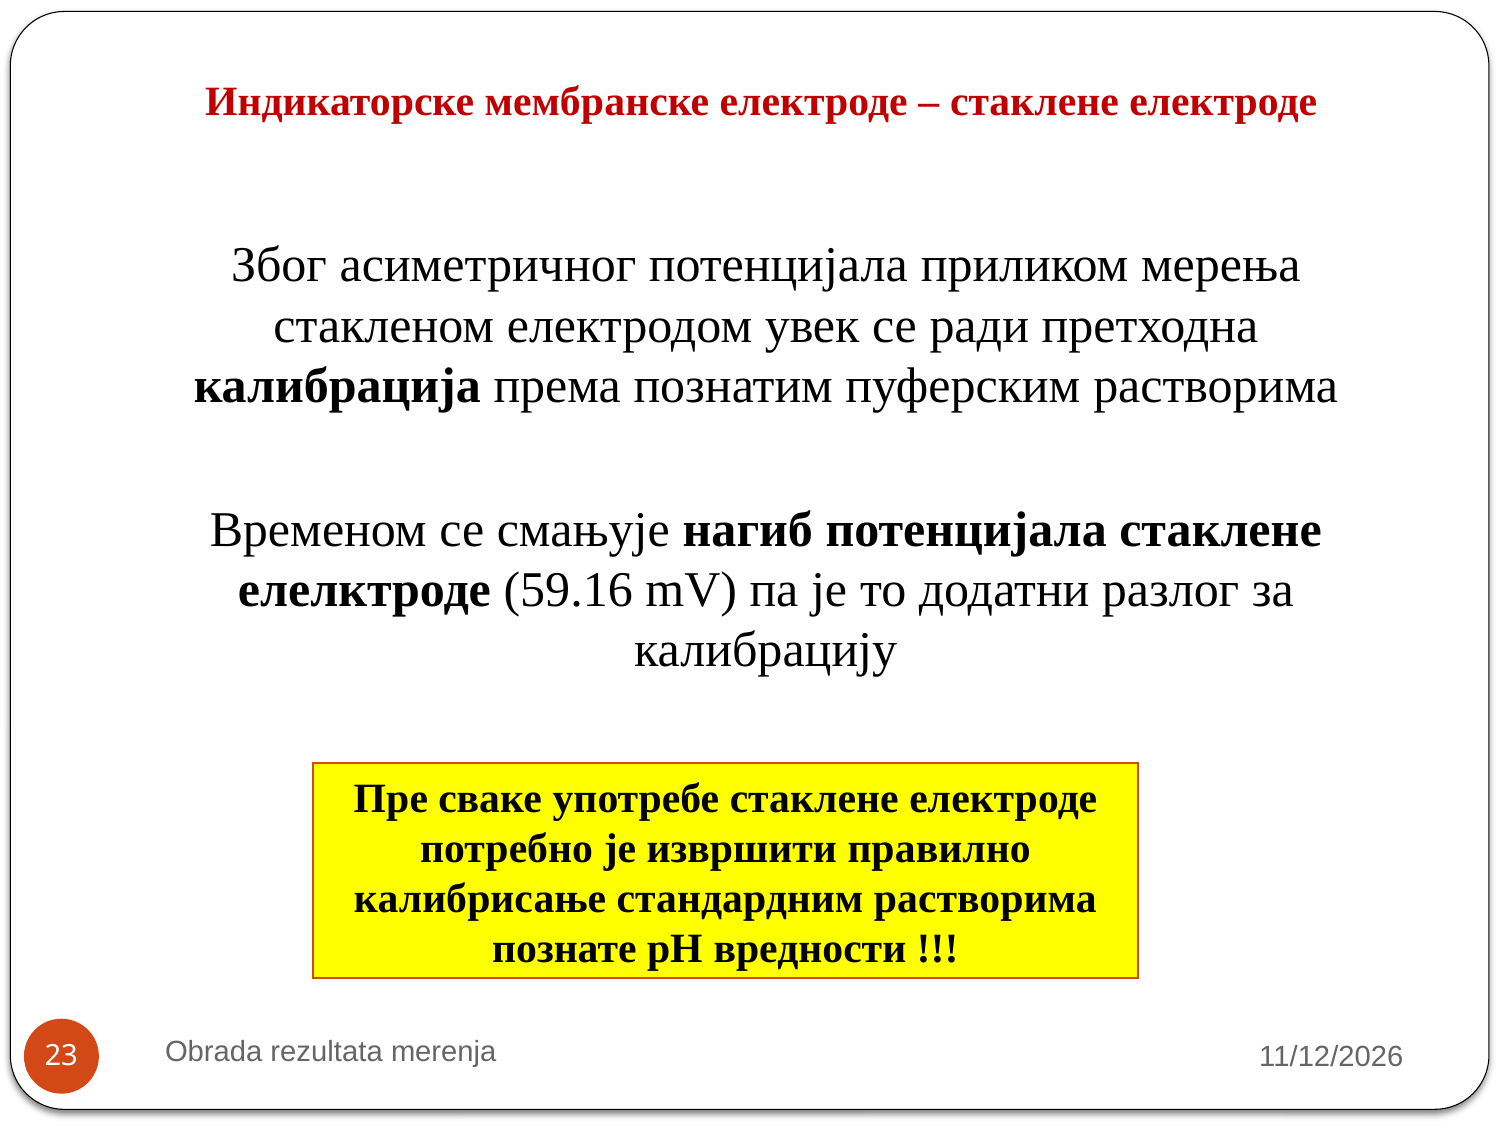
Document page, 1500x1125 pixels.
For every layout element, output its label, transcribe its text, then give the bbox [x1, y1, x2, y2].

list Због асиметричног потенцијала приликом мерења стакленом електродом увек се ради претходна калибрација према познатим пуферским растворима Временом се смањује нагиб потенцијала стаклене елелктроде (59.16 mV) па је то додатни разлог за калибрацију [111, 219, 1375, 746]
text_box Пре сваке употребе стаклене електроде потребно је извршити правилно калибрисање стандардним растворима познате pH вредности !!! [312, 763, 1138, 979]
text_box Индикаторске мембранске електроде – стаклене електроде [123, 66, 1399, 132]
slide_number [1012, 1015, 1419, 1094]
slide_number 23 [23, 1018, 99, 1094]
footer Obrada rezultata merenja [150, 1012, 800, 1088]
